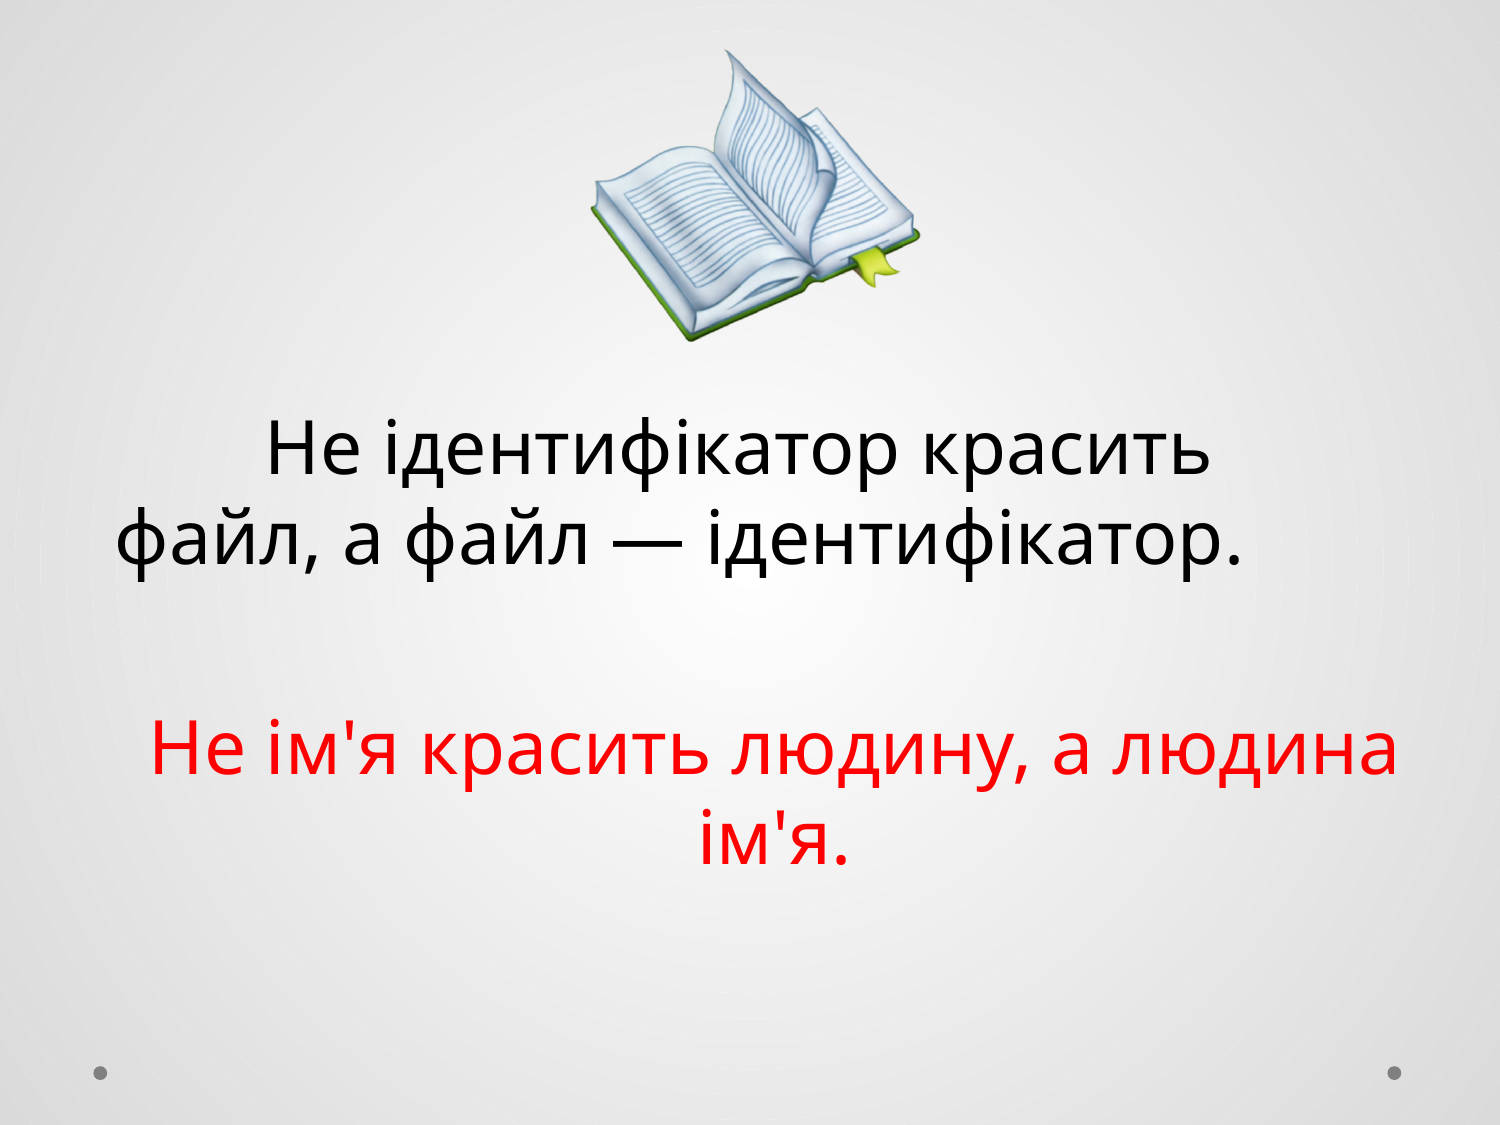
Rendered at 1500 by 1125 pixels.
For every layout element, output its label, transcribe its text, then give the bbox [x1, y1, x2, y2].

picture [584, 42, 933, 351]
text_box Не ідентифікатор красить файл, а файл — ідентифікатор. Не ім'я красить людину, а людина ім'я. [99, 287, 1450, 1030]
